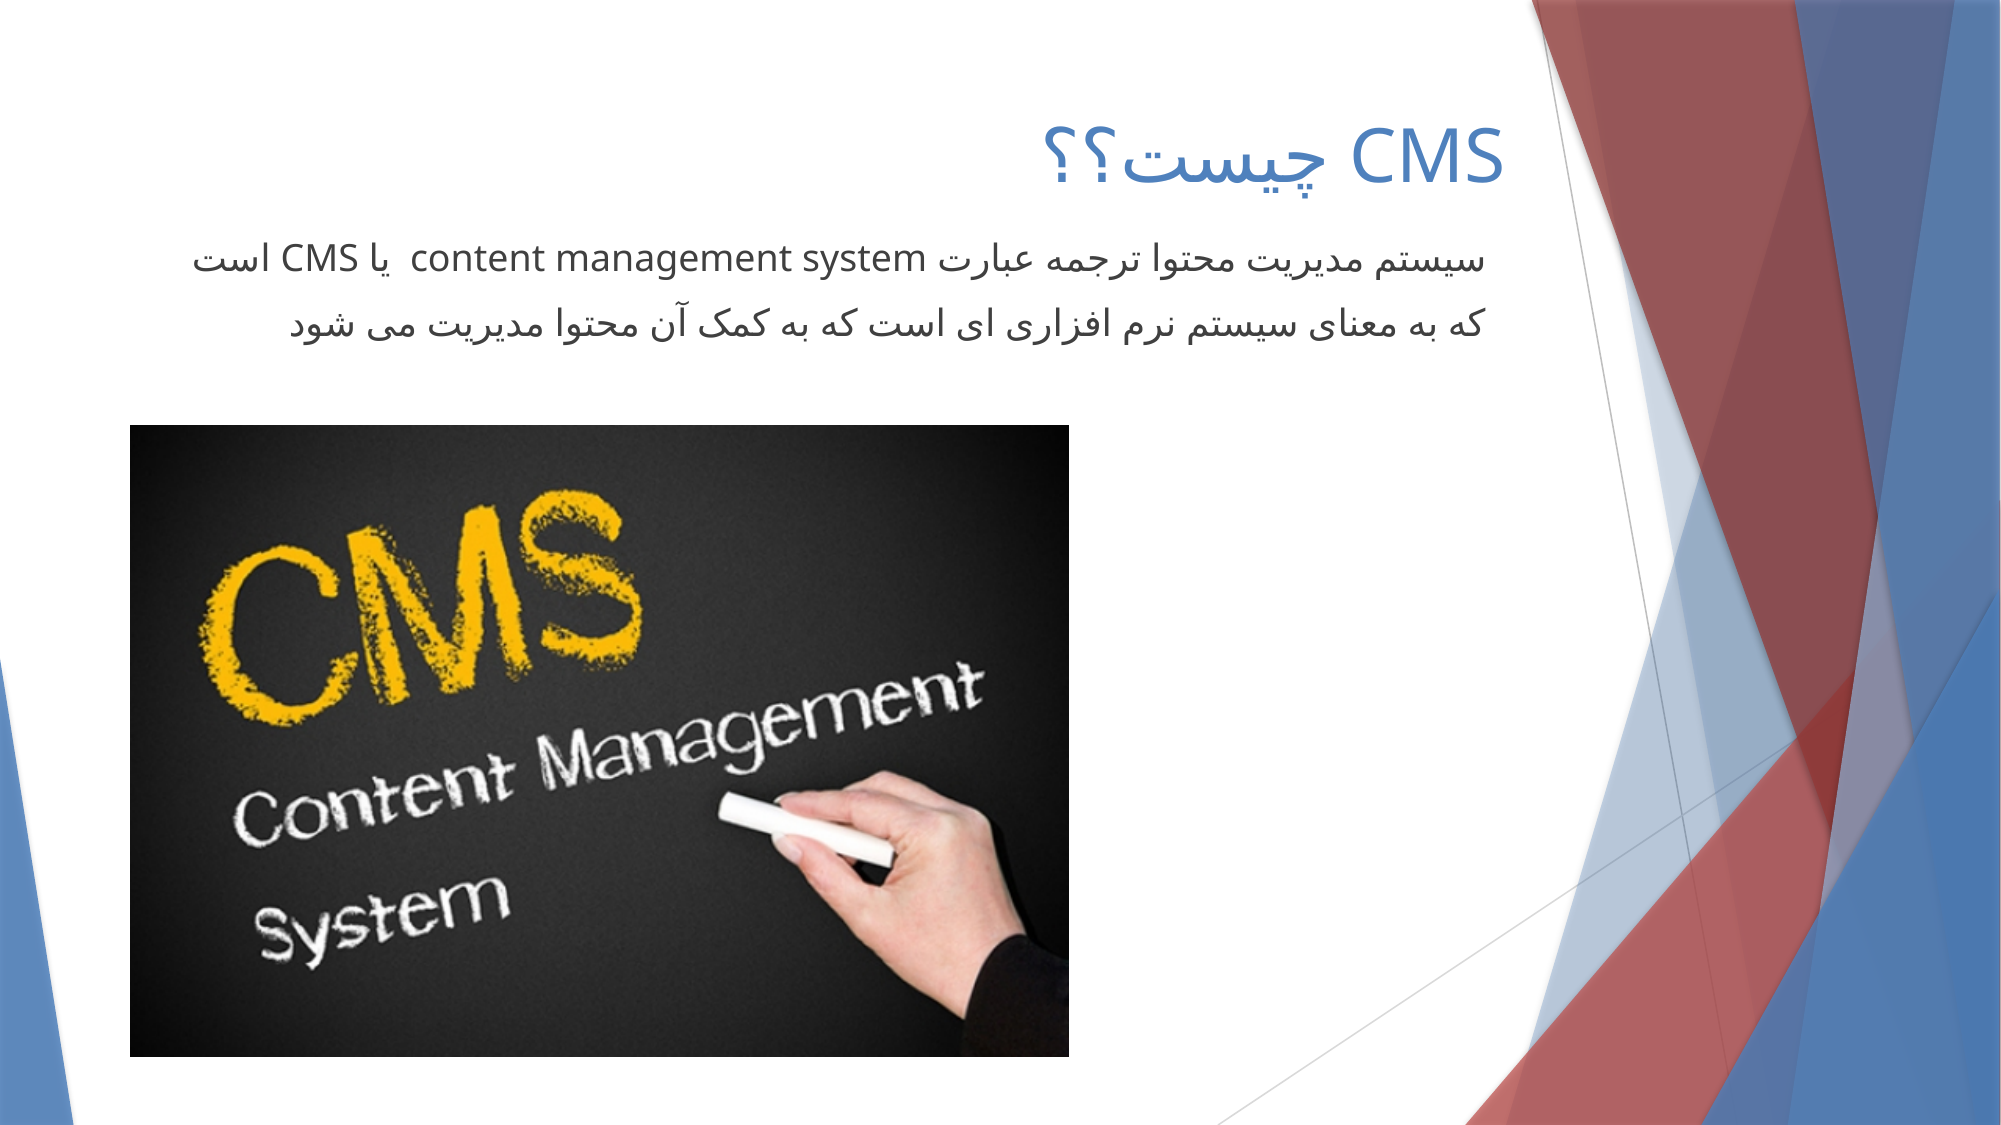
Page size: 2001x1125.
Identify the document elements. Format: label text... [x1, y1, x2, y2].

list سیستم مدیریت محتوا ترجمه عبارت content management system یا CMS است که به معنای سیستم نرم افزاری ای است که به کمک آن محتوا مدیریت می شود [111, 226, 1503, 992]
title CMS چیست؟؟ [111, 99, 1522, 244]
picture [130, 424, 1069, 1058]
